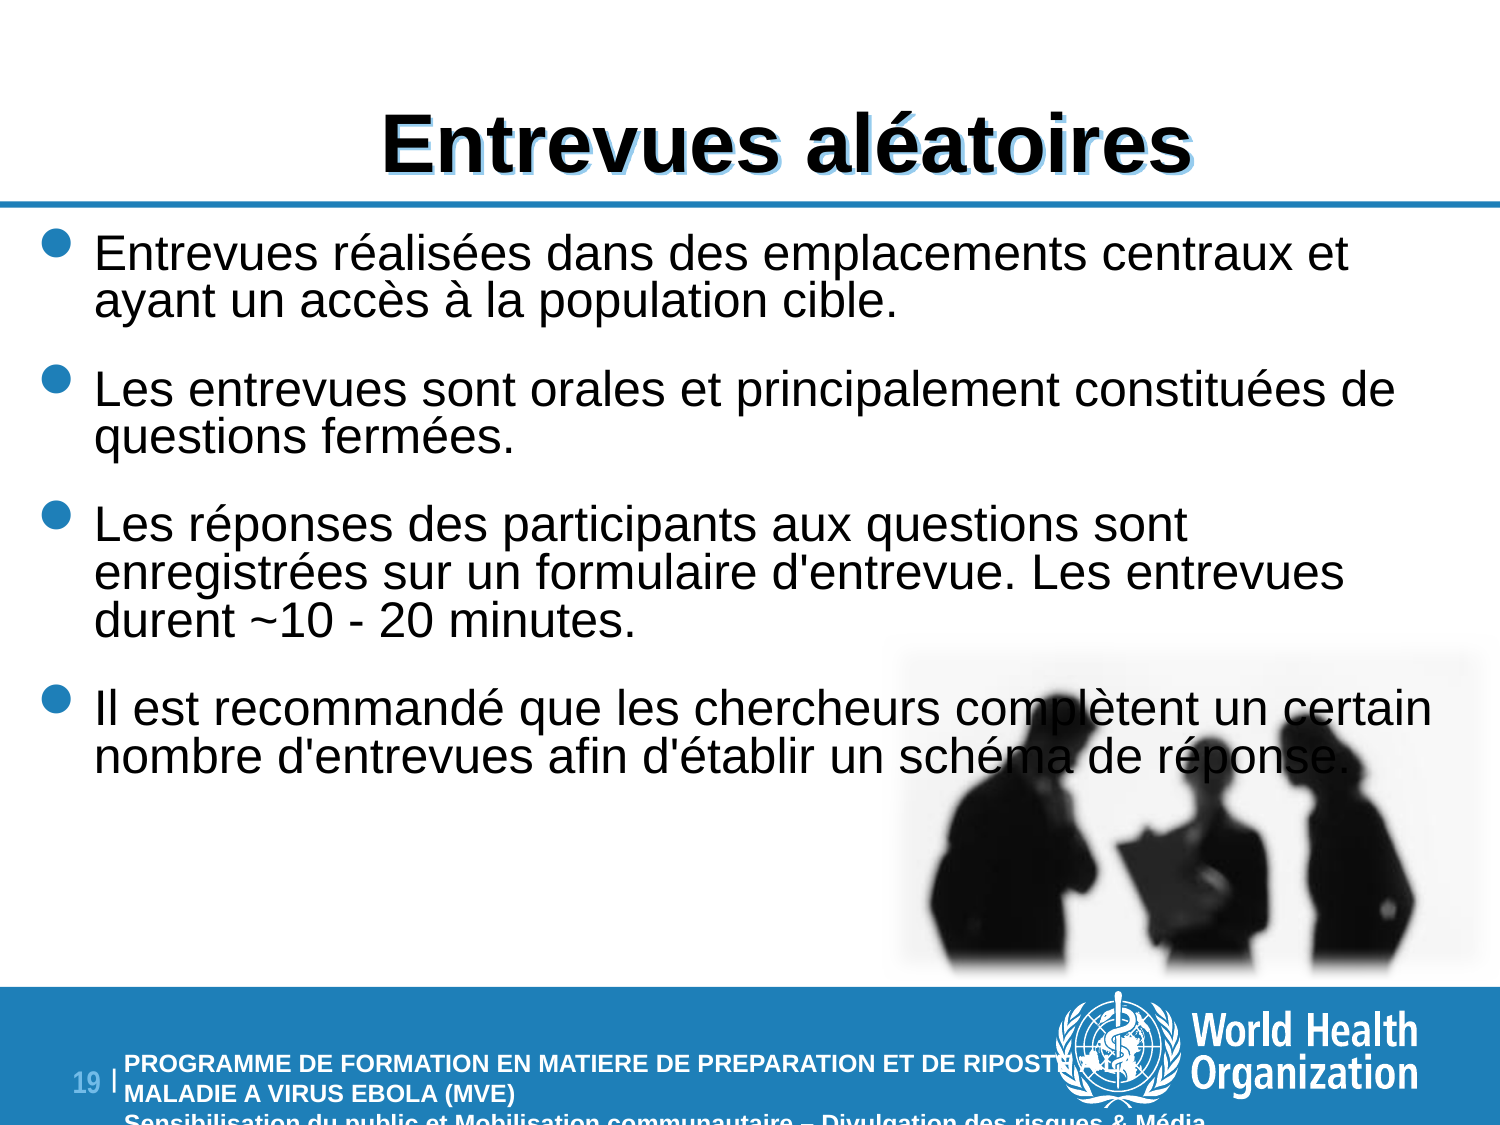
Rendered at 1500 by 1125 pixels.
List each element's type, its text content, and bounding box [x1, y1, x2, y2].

list Entrevues réalisées dans des emplacements centraux et ayant un accès à la population cible. Les entrevues sont orales et principalement constituées de questions fermées. Les réponses des participants aux questions sont enregistrées sur un formulaire d'entrevue. Les entrevues durent ~10 - 20 minutes. Il est recommandé que les chercheurs complètent un certain nombre d'entrevues afin d'établir un schéma de réponse. [37, 231, 1471, 989]
title Entrevues aléatoires [75, 45, 1500, 233]
picture [882, 633, 1500, 981]
